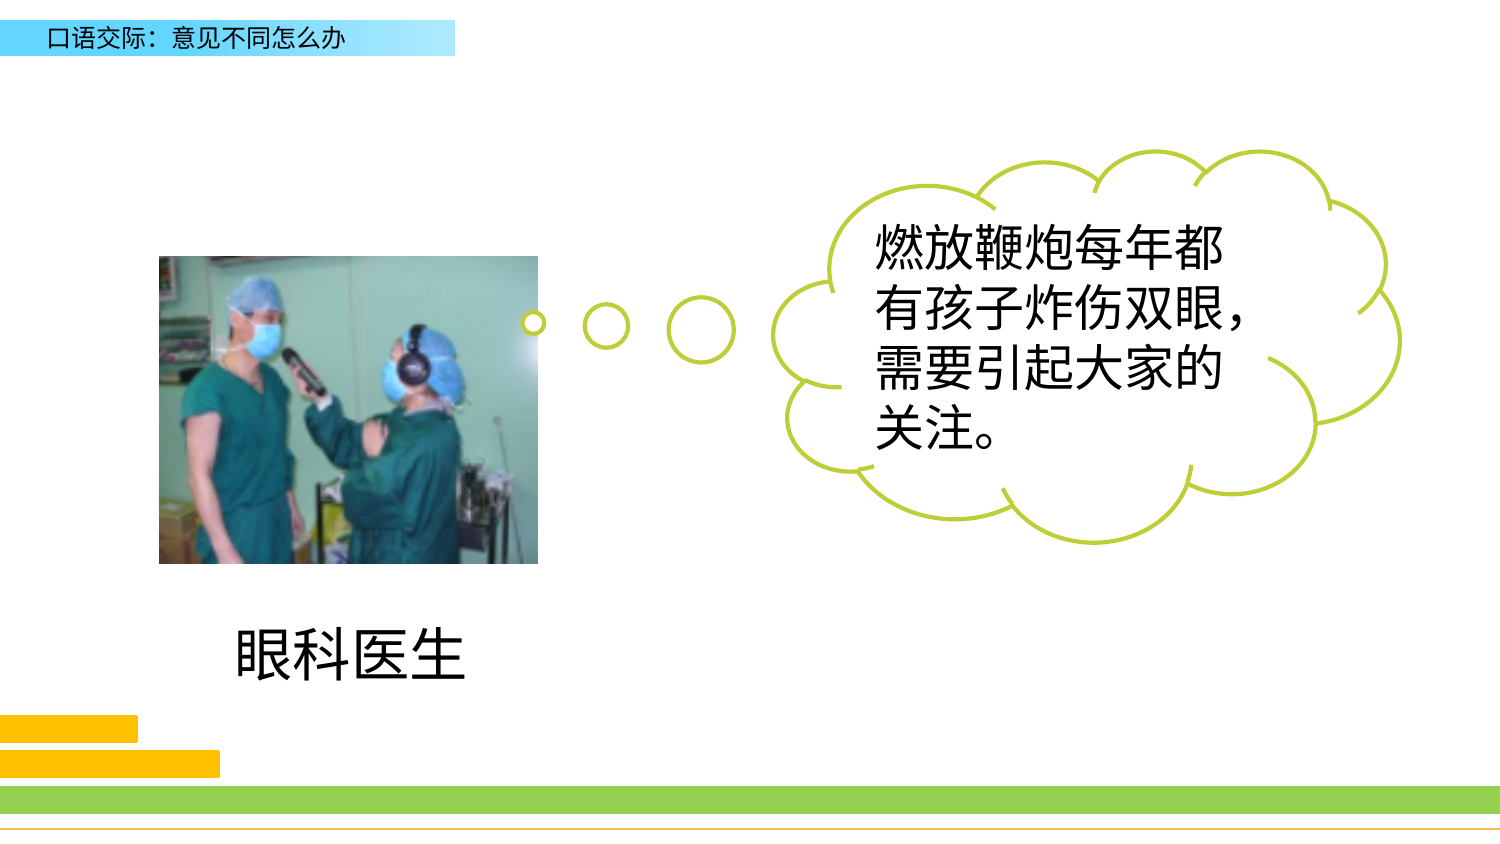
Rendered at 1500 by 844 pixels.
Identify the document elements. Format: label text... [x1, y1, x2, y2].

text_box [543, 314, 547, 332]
text_box 燃放鞭炮每年都有孩子炸伤双眼，需要引起大家的关注。 [770, 149, 1403, 545]
text_box 燃放鞭炮每年都有孩子炸伤双眼，需要引起大家的关注。 [666, 295, 736, 365]
text_box 眼科医生 [220, 610, 483, 696]
text_box 燃放鞭炮每年都有孩子炸伤双眼，需要引起大家的关注。 [582, 302, 631, 350]
picture [159, 256, 539, 564]
